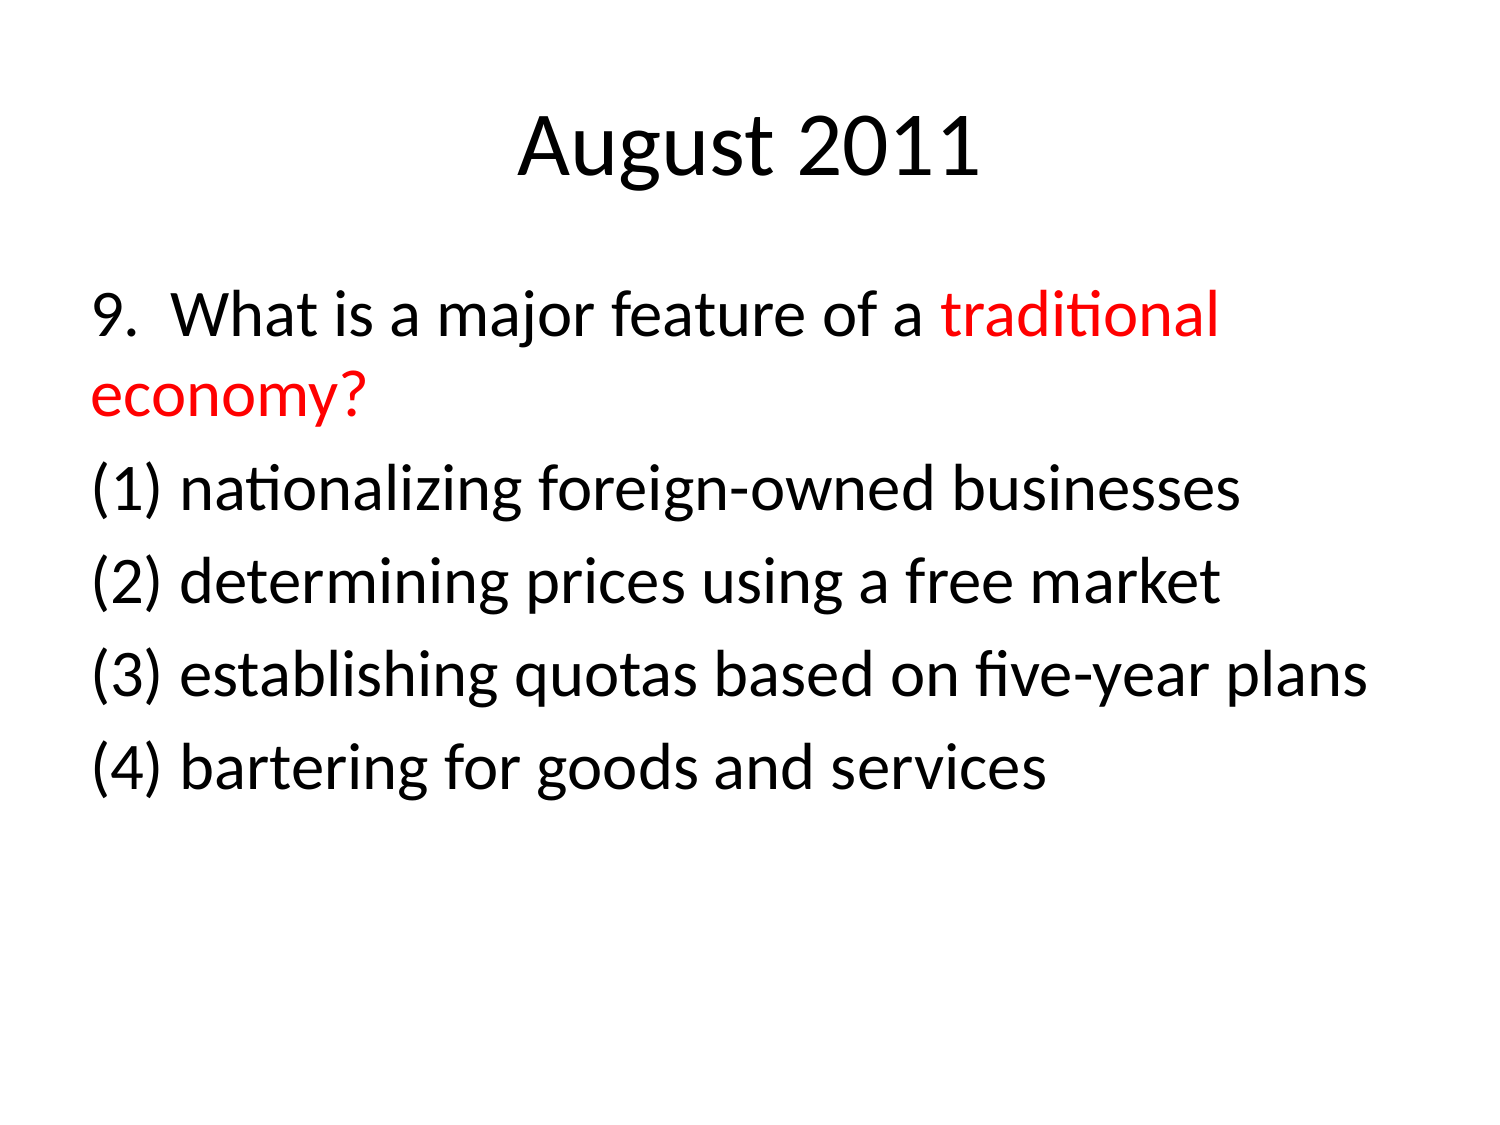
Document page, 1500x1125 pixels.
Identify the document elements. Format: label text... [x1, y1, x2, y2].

title August 2011 [75, 45, 1425, 233]
list 9. What is a major feature of a traditional economy? (1) nationalizing foreign-owned businesses (2) determining prices using a free market (3) establishing quotas based on five-year plans (4) bartering for goods and services [75, 262, 1425, 1005]
